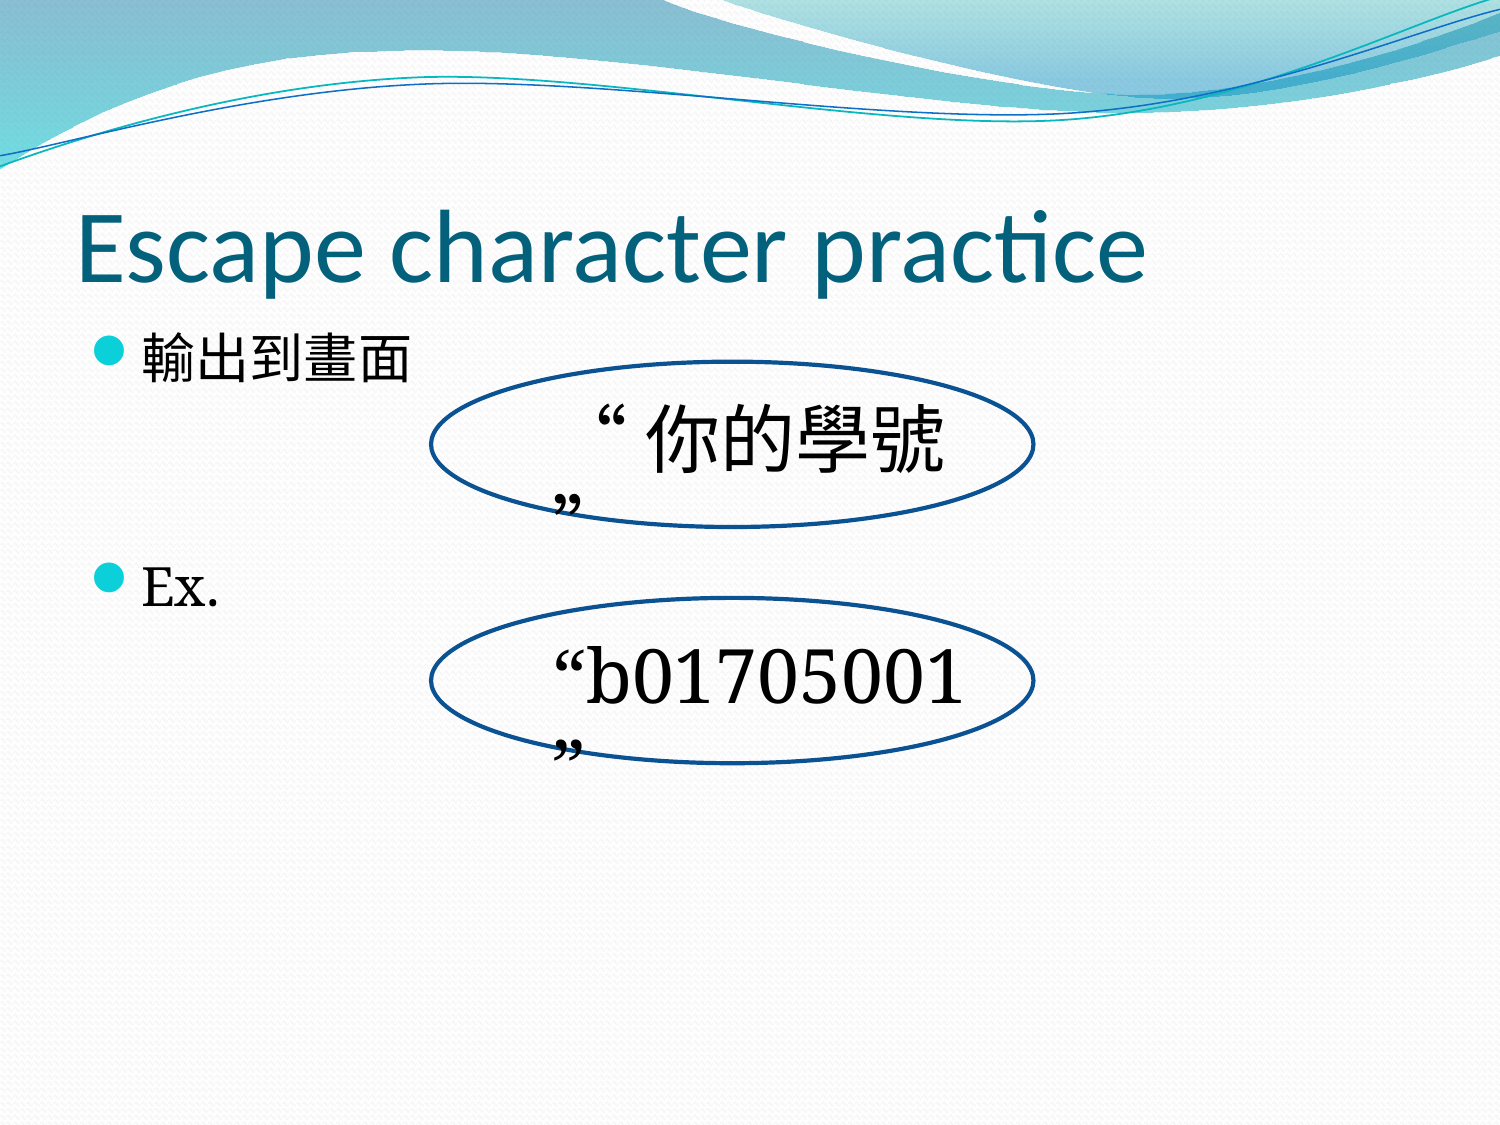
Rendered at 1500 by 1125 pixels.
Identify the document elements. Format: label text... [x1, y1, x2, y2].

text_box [430, 597, 1034, 764]
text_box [430, 361, 1034, 528]
list 輸出到畫面 Ex. [75, 317, 1425, 1038]
title Escape character practice [75, 115, 1425, 303]
